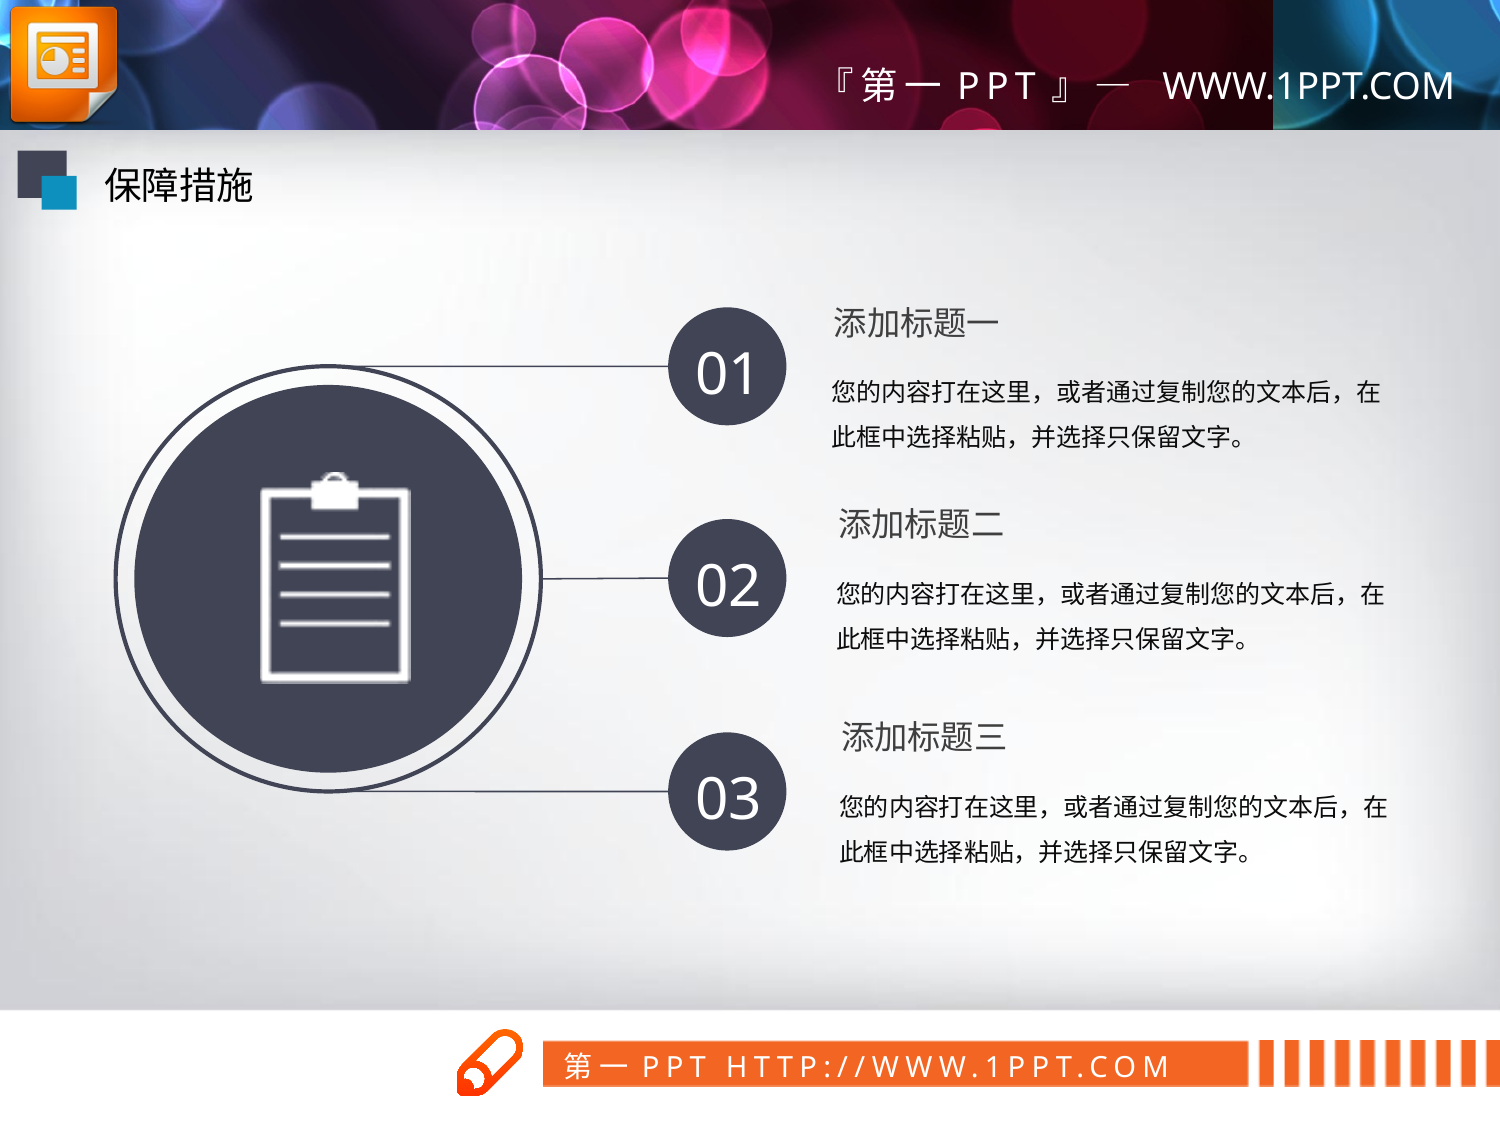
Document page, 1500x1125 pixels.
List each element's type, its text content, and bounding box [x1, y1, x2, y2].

text_box 添加标题一 [819, 294, 1151, 349]
text_box 您的内容打在这里，或者通过复制您的文本后，在此框中选择粘贴，并选择只保留文字。 [821, 556, 1404, 661]
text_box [667, 732, 787, 851]
text_box 保障措施 [89, 154, 270, 214]
text_box 您的内容打在这里，或者通过复制您的文本后，在此框中选择粘贴，并选择只保留文字。 [824, 768, 1407, 874]
text_box 添加标题二 [823, 496, 1156, 551]
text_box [667, 518, 787, 638]
text_box 添加标题三 [826, 708, 1159, 764]
picture [0, 0, 1500, 1012]
text_box [115, 366, 541, 792]
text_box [17, 150, 77, 210]
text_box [667, 307, 787, 426]
picture [543, 1040, 1500, 1087]
text_box 您的内容打在这里，或者通过复制您的文本后，在此框中选择粘贴，并选择只保留文字。 [816, 354, 1399, 459]
